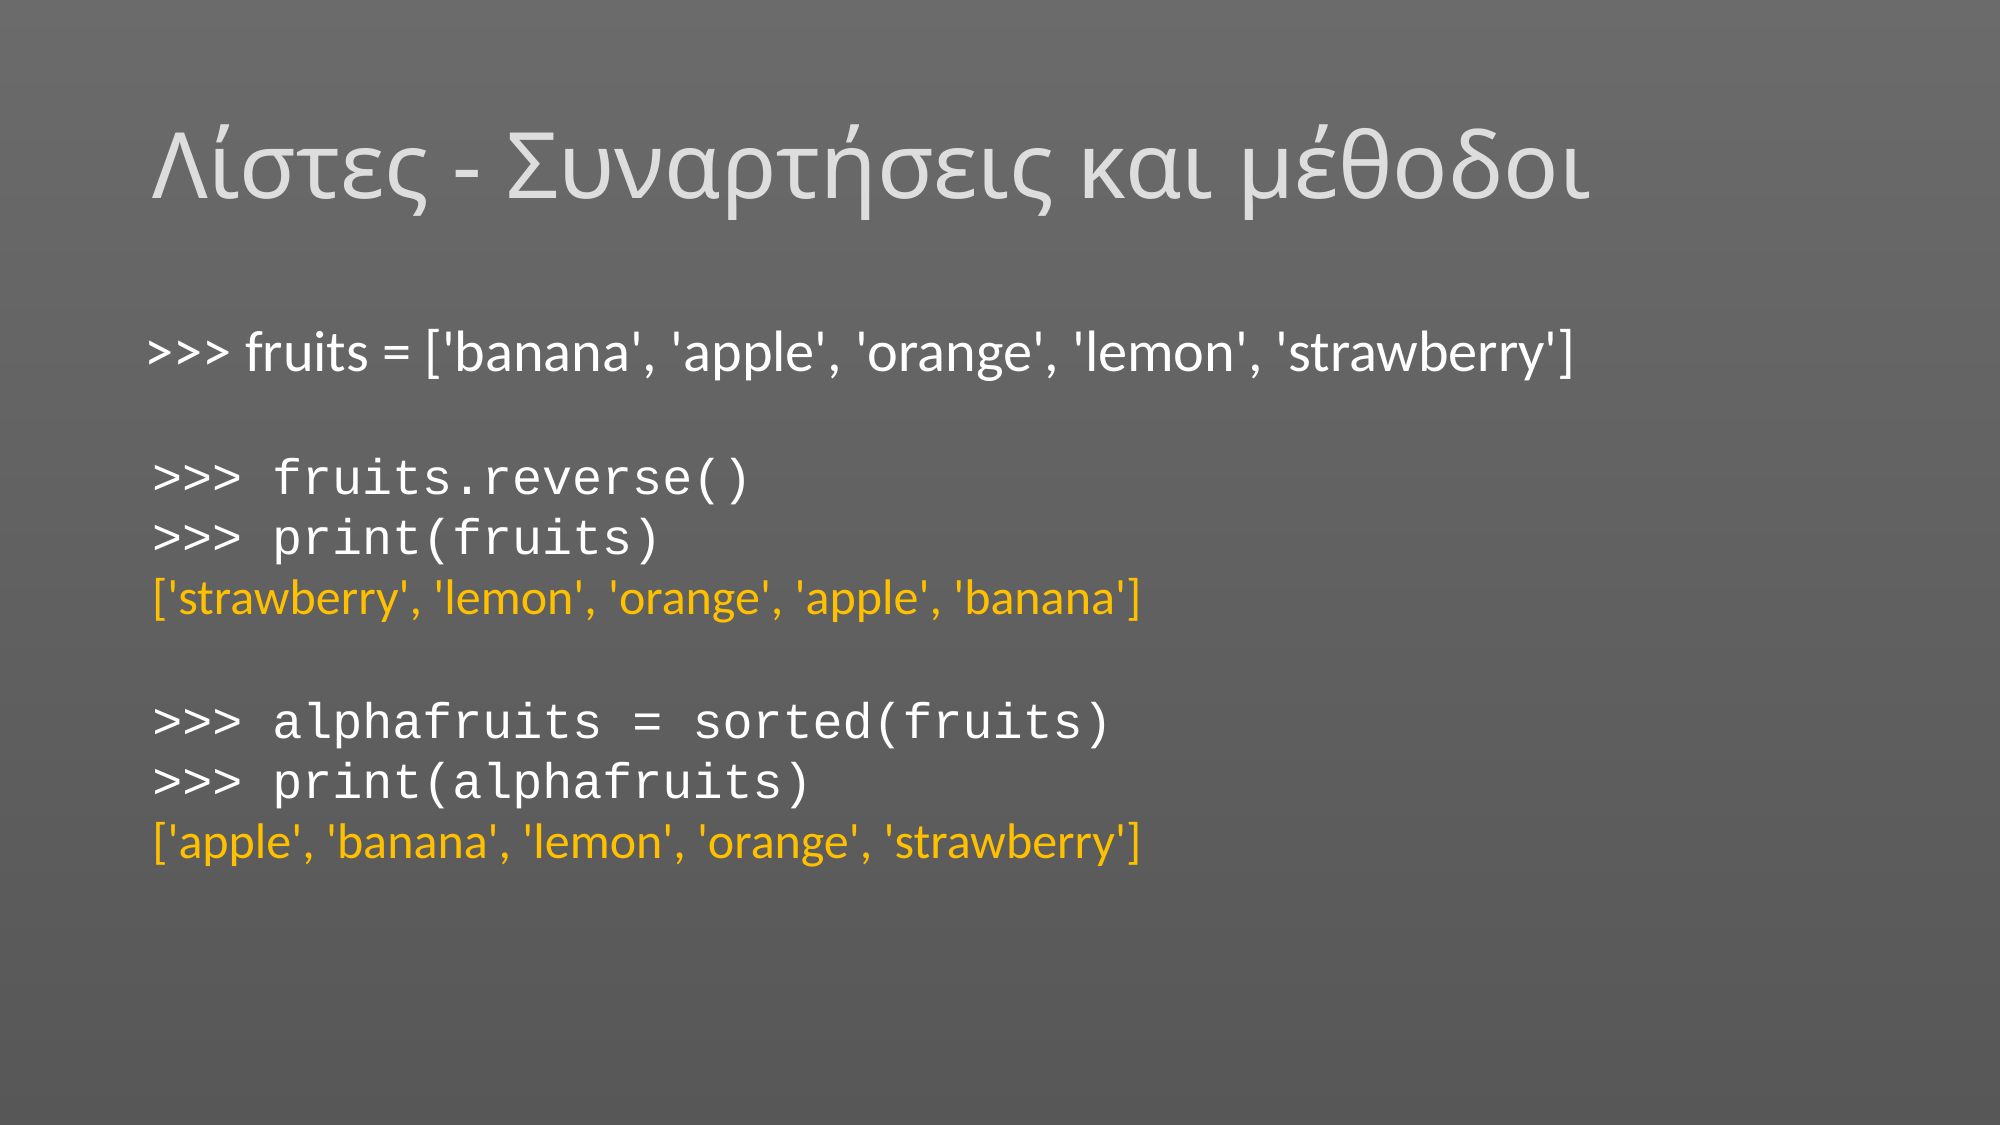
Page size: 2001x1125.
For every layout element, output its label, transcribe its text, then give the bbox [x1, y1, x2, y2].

text_box >>> fruits = ['banana', 'apple', 'orange', 'lemon', 'strawberry'] [130, 305, 1592, 390]
text_box >>> fruits.reverse() >>> print(fruits) ['strawberry', 'lemon', 'orange', 'apple', 'banana'] [137, 437, 1645, 633]
title Λίστες - Συναρτήσεις και μέθοδοι [137, 59, 1863, 278]
text_box >>> alphafruits = sorted(fruits) >>> print(alphafruits) ['apple', 'banana', 'lemon', 'orange', 'strawberry'] [137, 680, 1532, 876]
